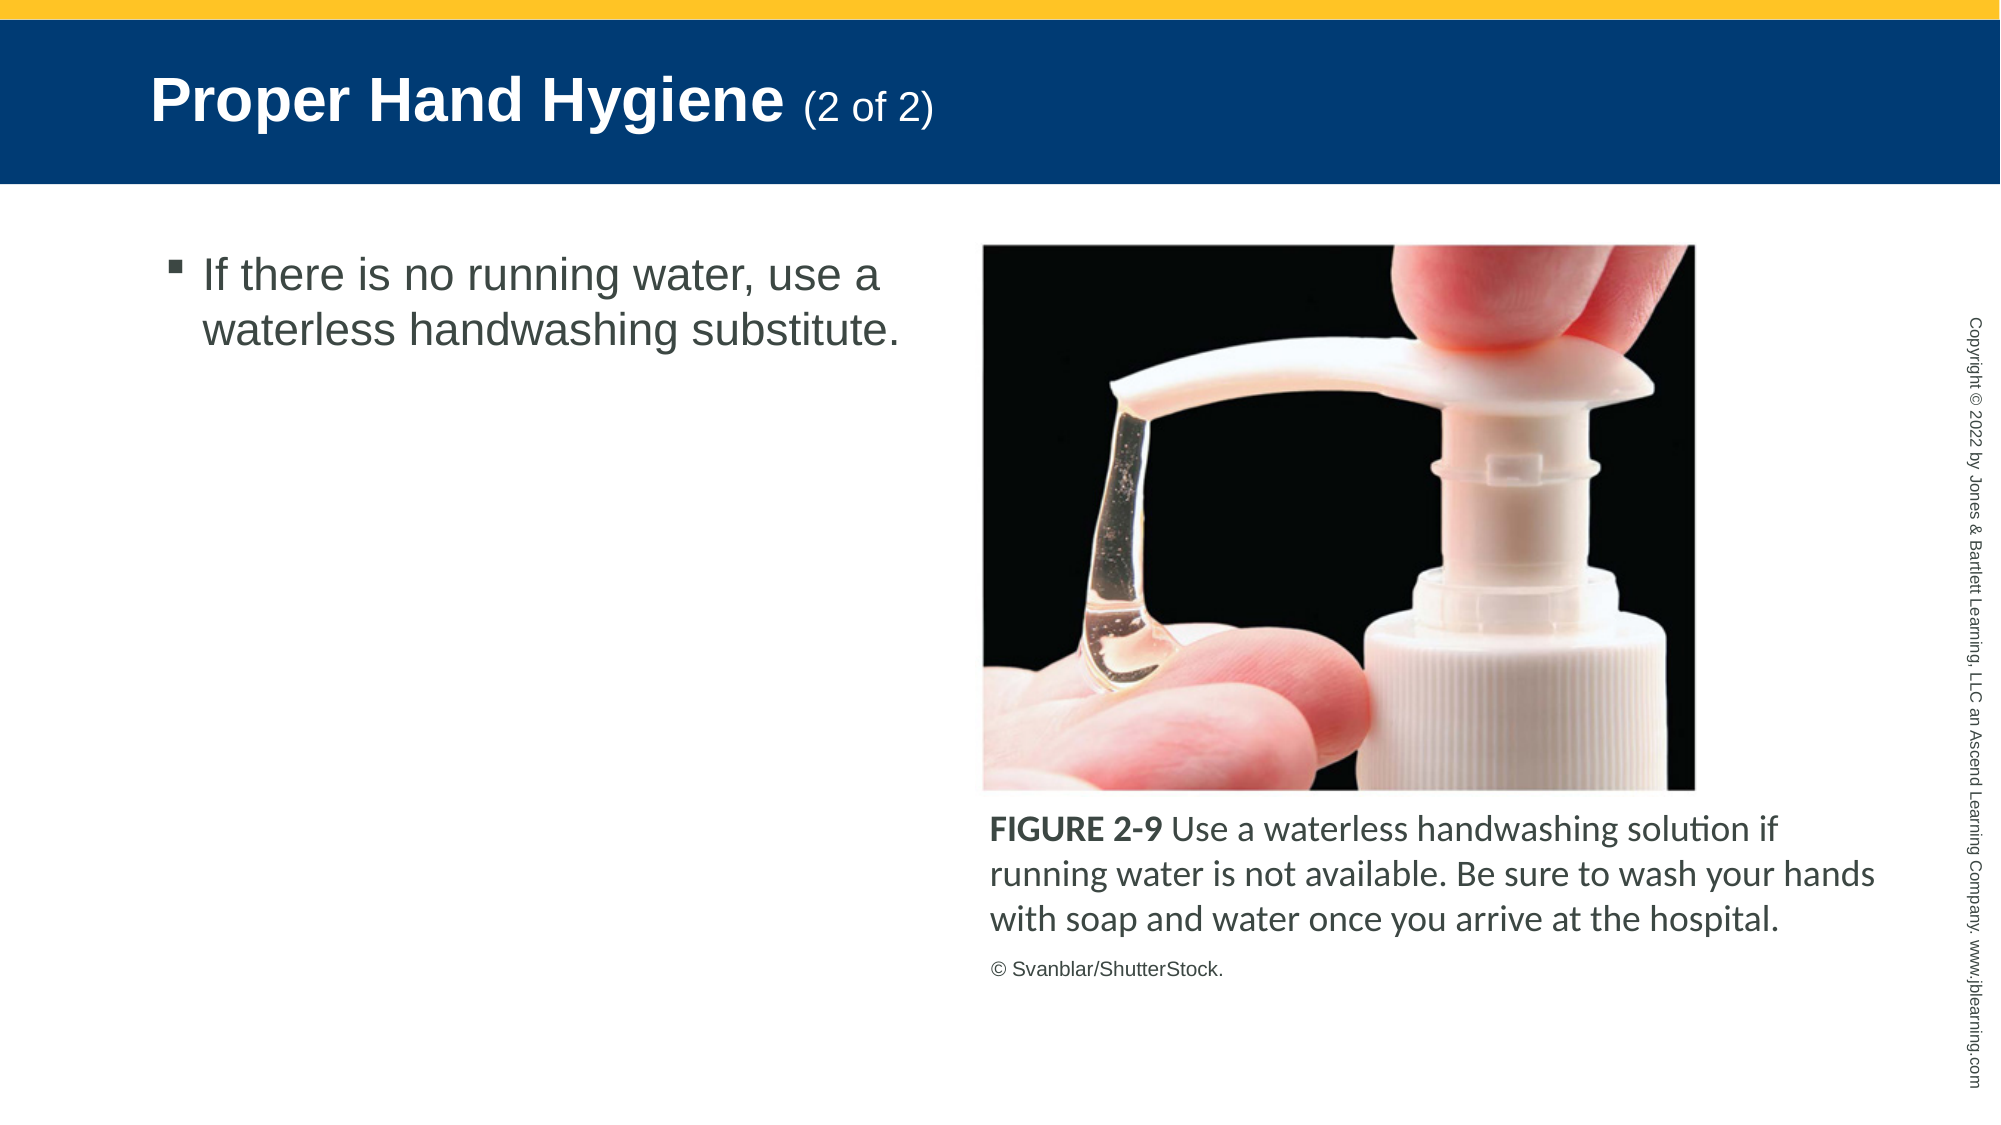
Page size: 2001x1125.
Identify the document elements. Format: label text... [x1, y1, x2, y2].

picture [975, 242, 1698, 797]
title Proper Hand Hygiene (2 of 2) [0, 19, 2000, 185]
text_box © Svanblar/ShutterStock. [976, 947, 1240, 988]
list If there is no running water, use a waterless handwashing substitute. [150, 237, 1017, 1025]
text_box FIGURE 2-9 Use a waterless handwashing solution if running water is not available. Be sure to wash your hands with soap and water once you arrive at the hospital. [975, 796, 1930, 946]
